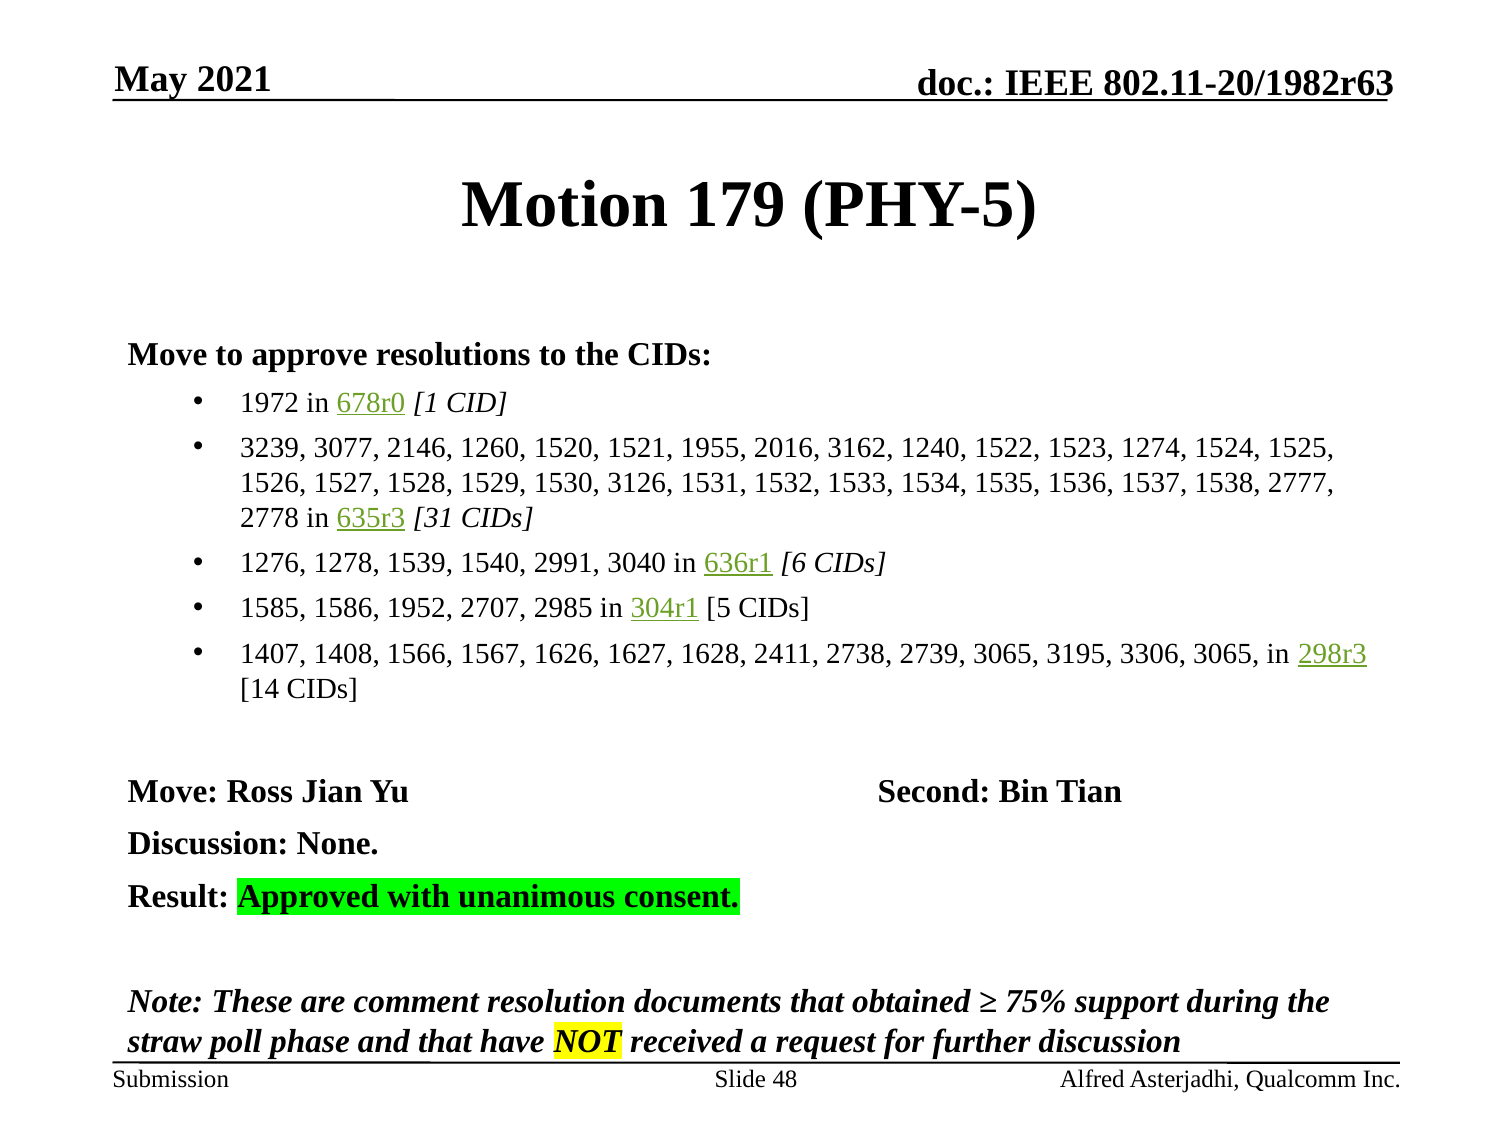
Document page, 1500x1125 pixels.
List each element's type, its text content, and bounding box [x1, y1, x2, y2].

title Motion 179 (PHY-5) [112, 112, 1388, 288]
slide_number Slide 48 [712, 1061, 800, 1123]
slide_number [114, 54, 423, 100]
list Move to approve resolutions to the CIDs: 1972 in 678r0 [1 CID] 3239, 3077, 2146, 1260, 1520, 1521, 1955, 2016, 3162, 1240, 1522, 1523, 1274, 1524, 1525, 1526, 1527, 1528, 1529, 1530, 3126, 1531, 1532, 1533, 1534, 1535, 1536, 1537, 1538, 2777, 2778 in 635r3 [31 CIDs] 1276, 1278, 1539, 1540, 2991, 3040 in 636r1 [6 CIDs] 1585, 1586, 1952, 2707, 2985 in 304r1 [5 CIDs] 1407, 1408, 1566, 1567, 1626, 1627, 1628, 2411, 2738, 2739, 3065, 3195, 3306, 3065, in 298r3 [14 CIDs] Move: Ross Jian Yu Second: Bin Tian Discussion: None. Result: Approved with unanimous consent. Note: These are comment resolution documents that obtained ≥ 75% support during the straw poll phase and that have NOT received a request for further discussion [112, 324, 1388, 1063]
footer Alfred Asterjadhi, Qualcomm Inc. [878, 1061, 1402, 1093]
